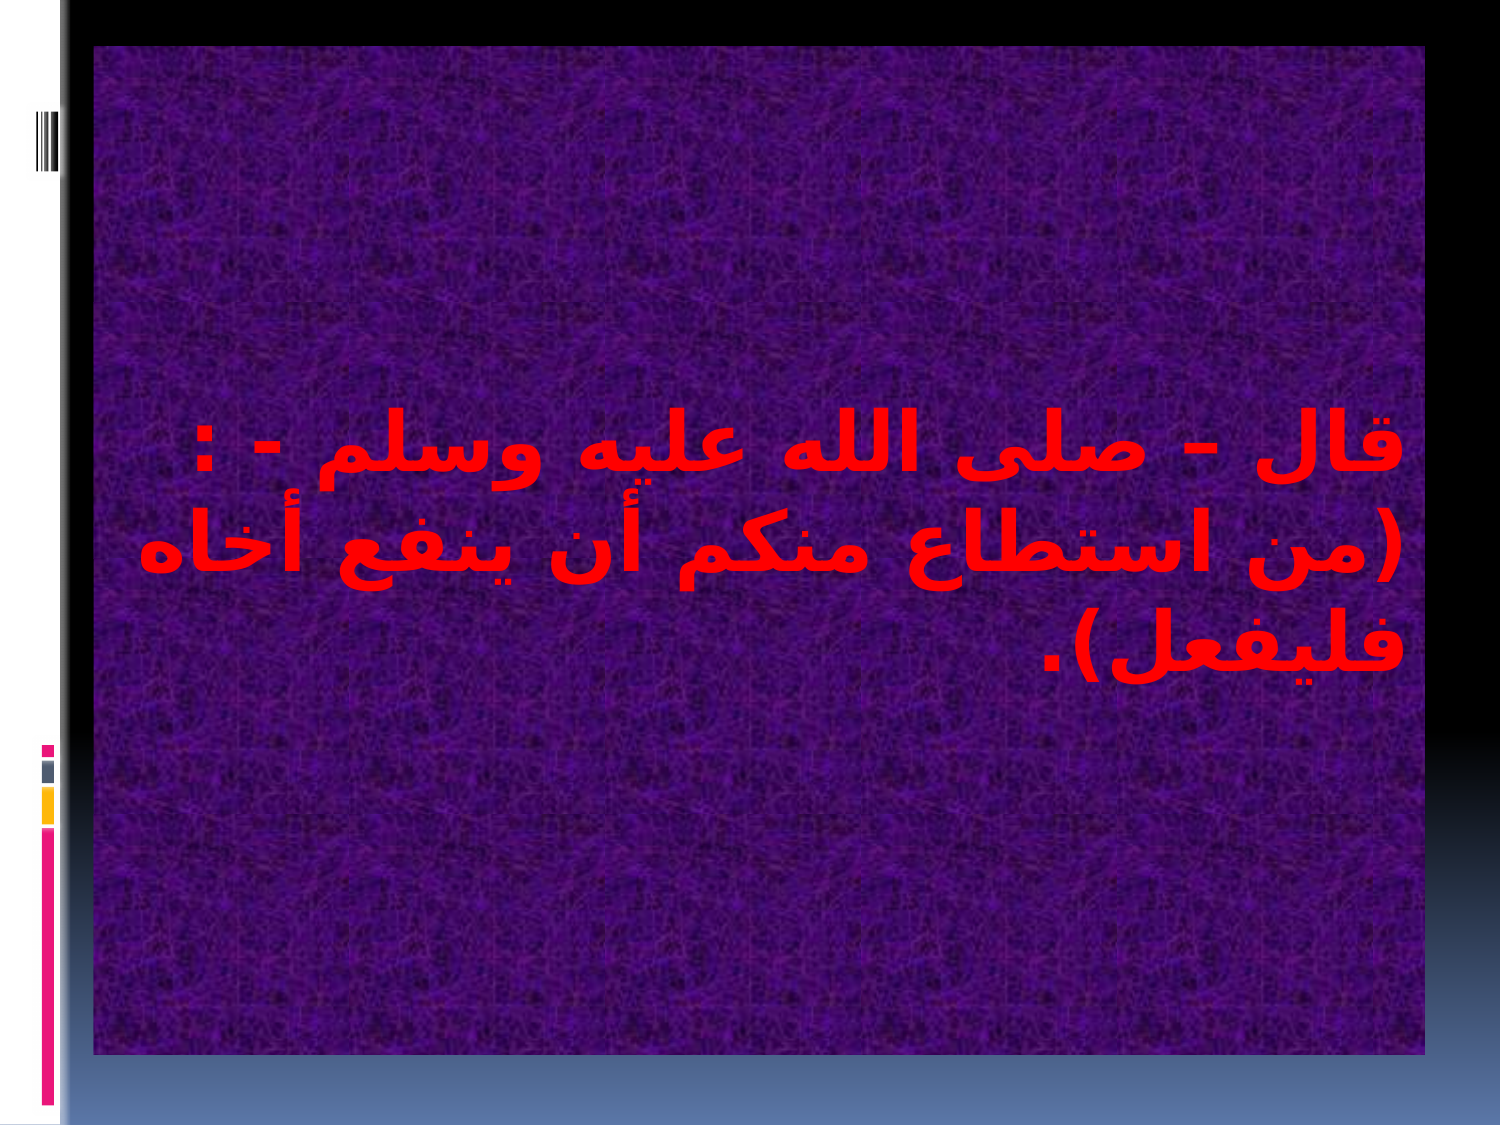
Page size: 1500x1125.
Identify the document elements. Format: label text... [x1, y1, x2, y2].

list قال – صلى الله عليه وسلم - : (من استطاع منكم أن ينفع أخاه فليفعل). [93, 46, 1425, 1055]
